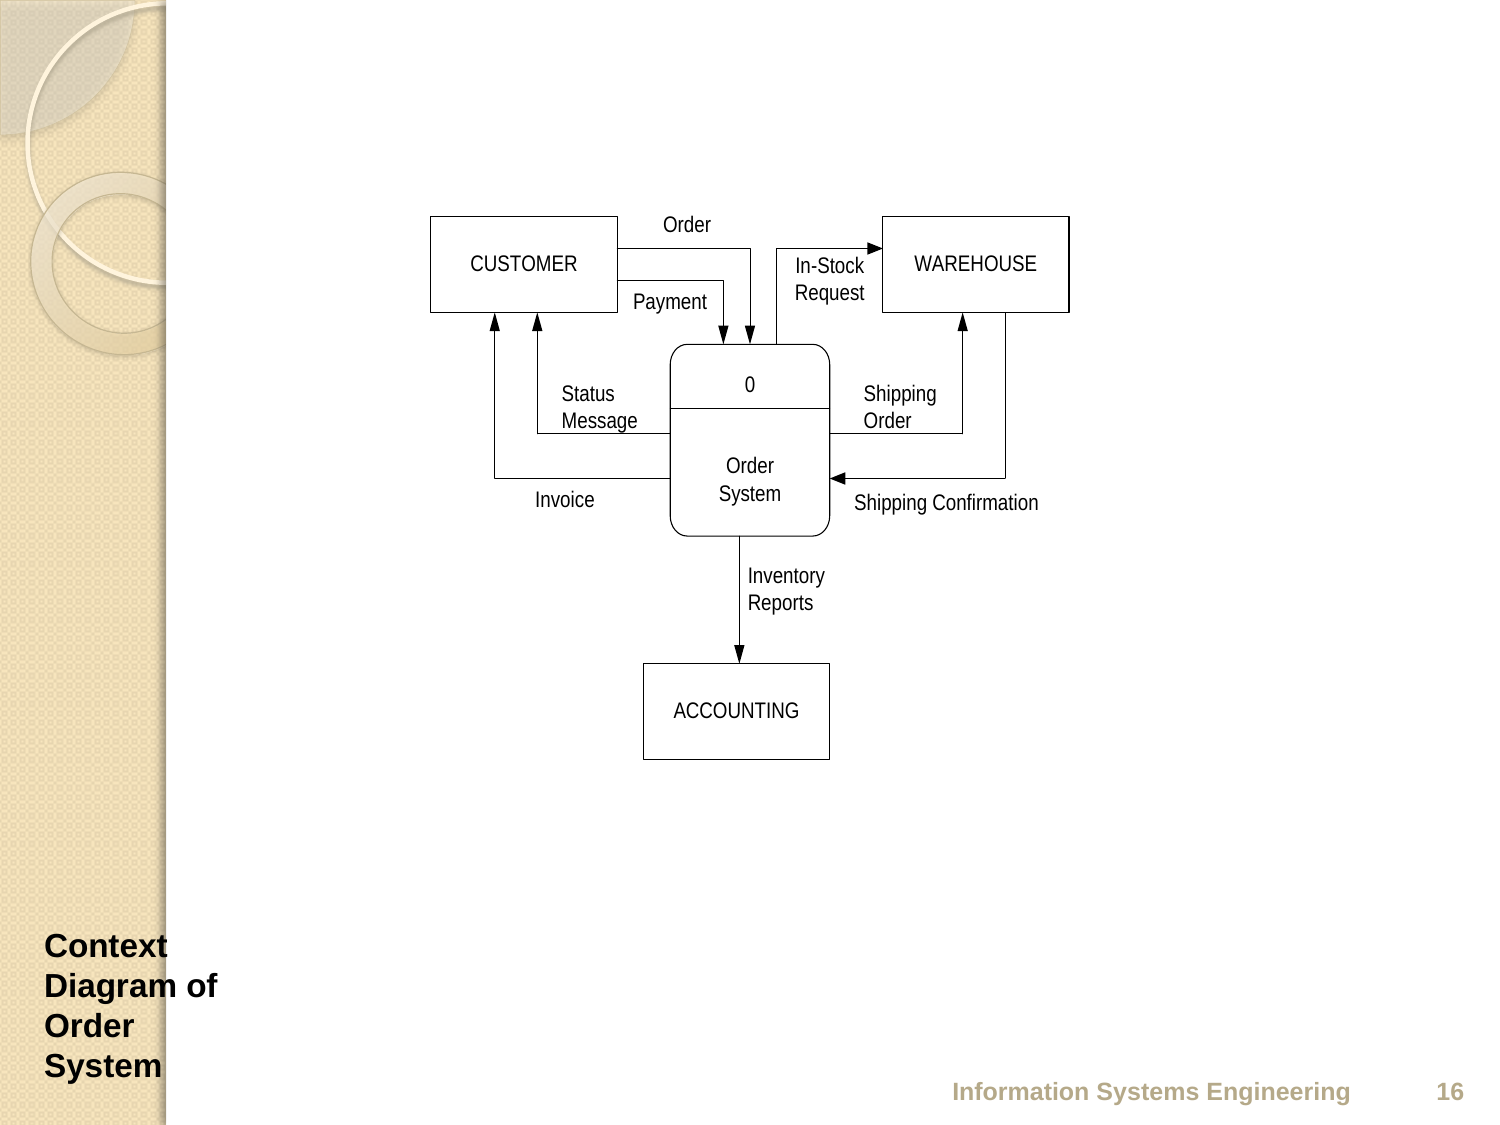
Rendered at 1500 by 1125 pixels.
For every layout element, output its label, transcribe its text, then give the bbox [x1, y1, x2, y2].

footer Information Systems Engineering [937, 1034, 1413, 1113]
text_box Context Diagram of Order System [29, 916, 254, 1092]
slide_number 16 [1413, 1034, 1488, 1113]
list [428, 206, 1072, 763]
